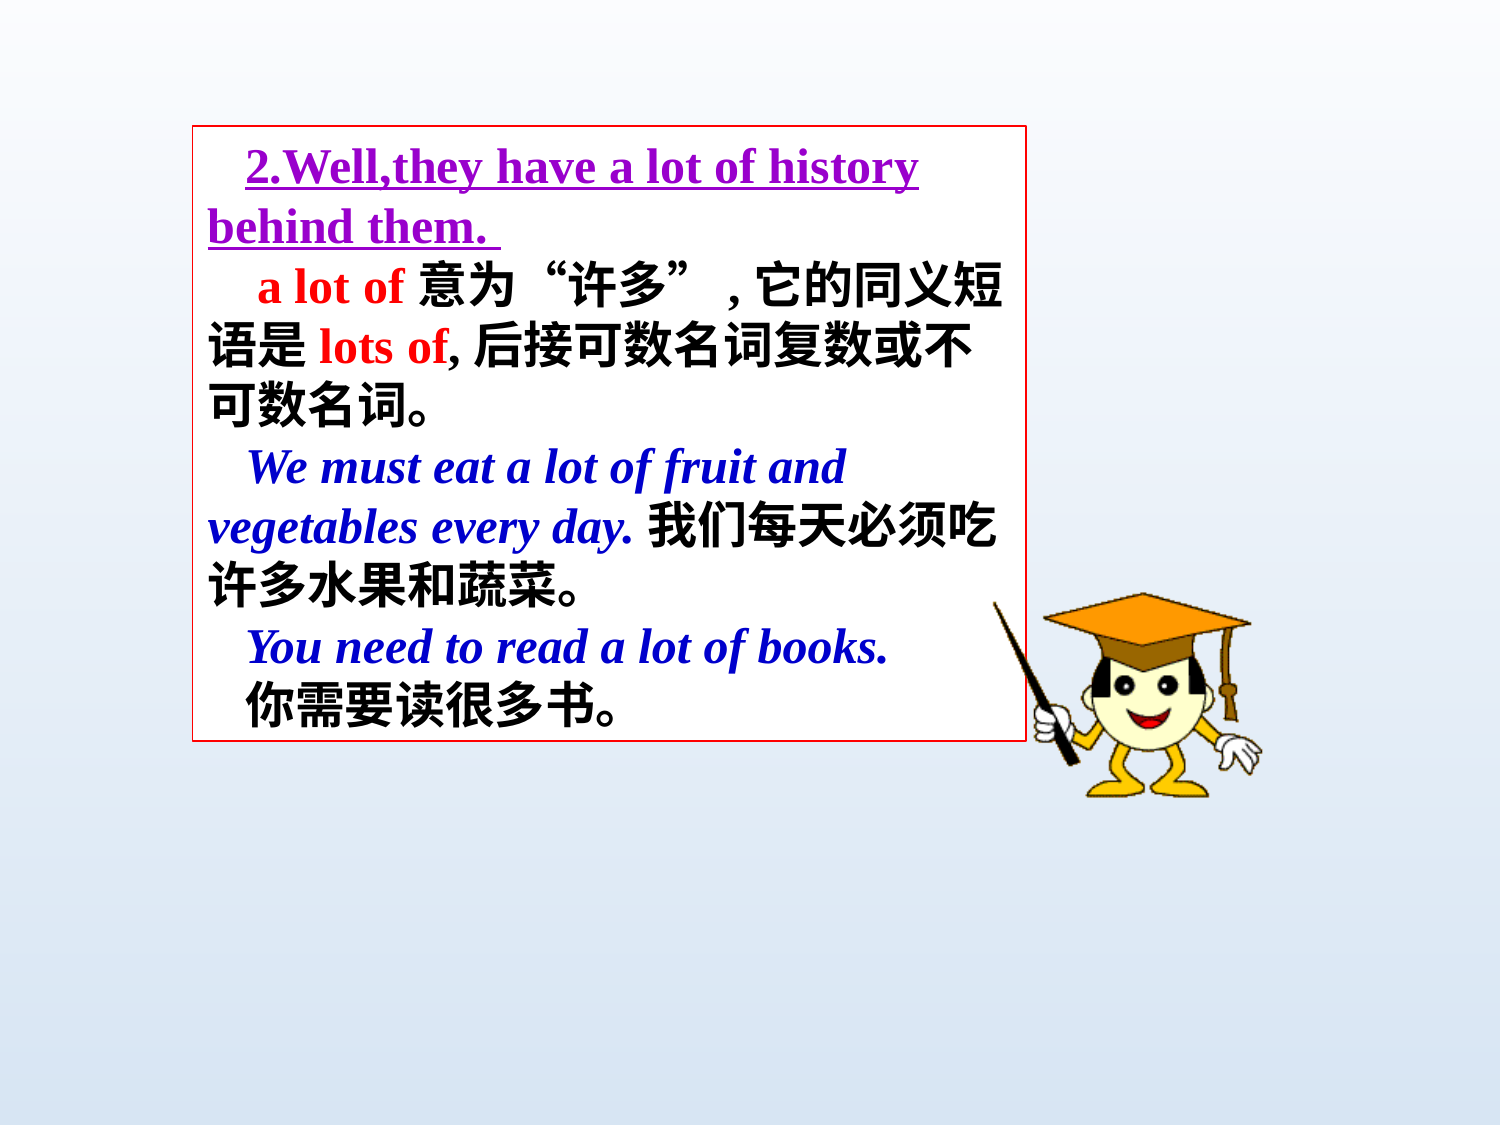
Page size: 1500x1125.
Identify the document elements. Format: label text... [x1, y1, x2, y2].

text_box 2.Well,they have a lot of history behind them. a lot of意为“许多”,它的同义短语是lots of,后接可数名词复数或不可数名词。 We must eat a lot of fruit and vegetables every day.我们每天必须吃许多水果和蔬菜。 You need to read a lot of books. 你需要读很多书。 [192, 126, 1026, 741]
picture [973, 577, 1287, 813]
